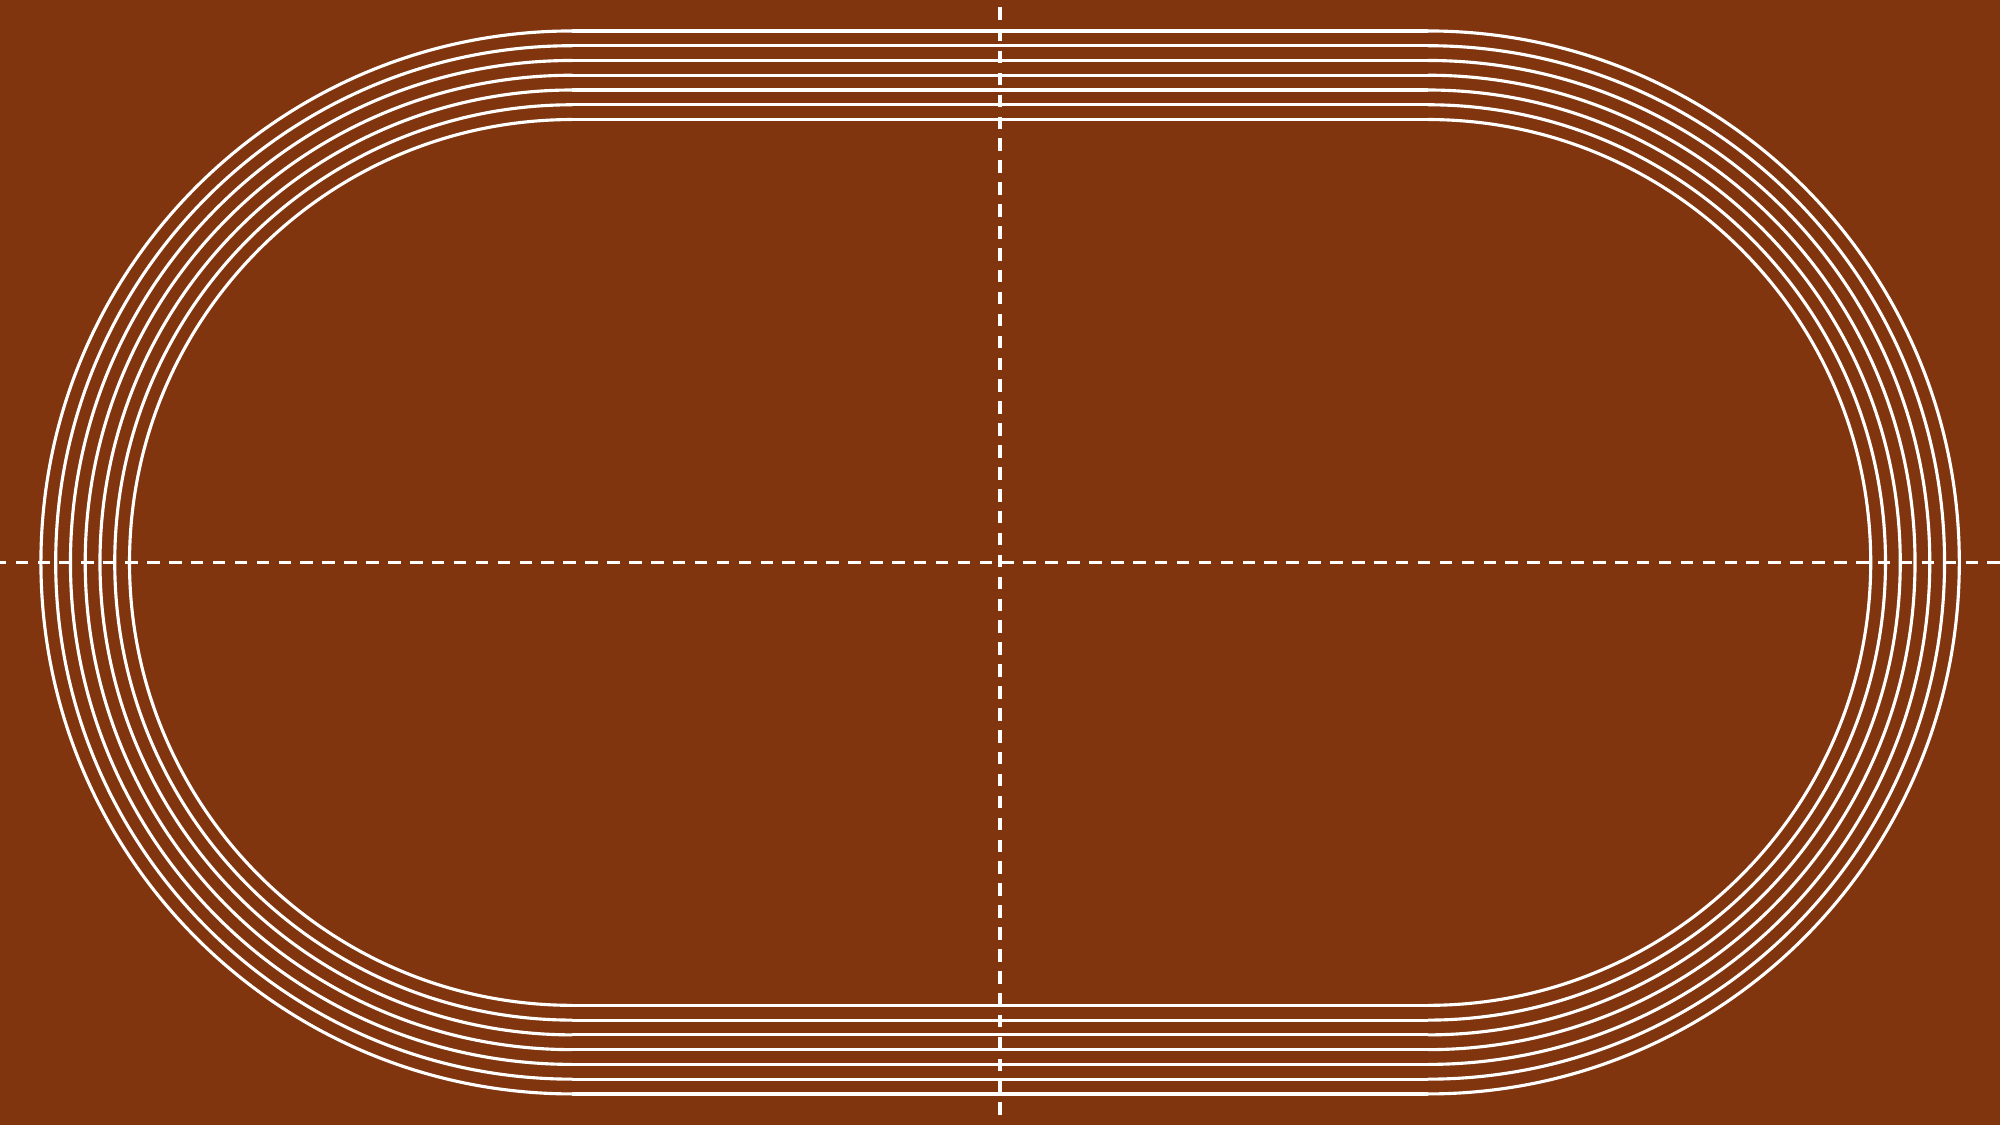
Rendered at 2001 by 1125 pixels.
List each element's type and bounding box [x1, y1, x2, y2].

text_box [0, 6, 2000, 1119]
